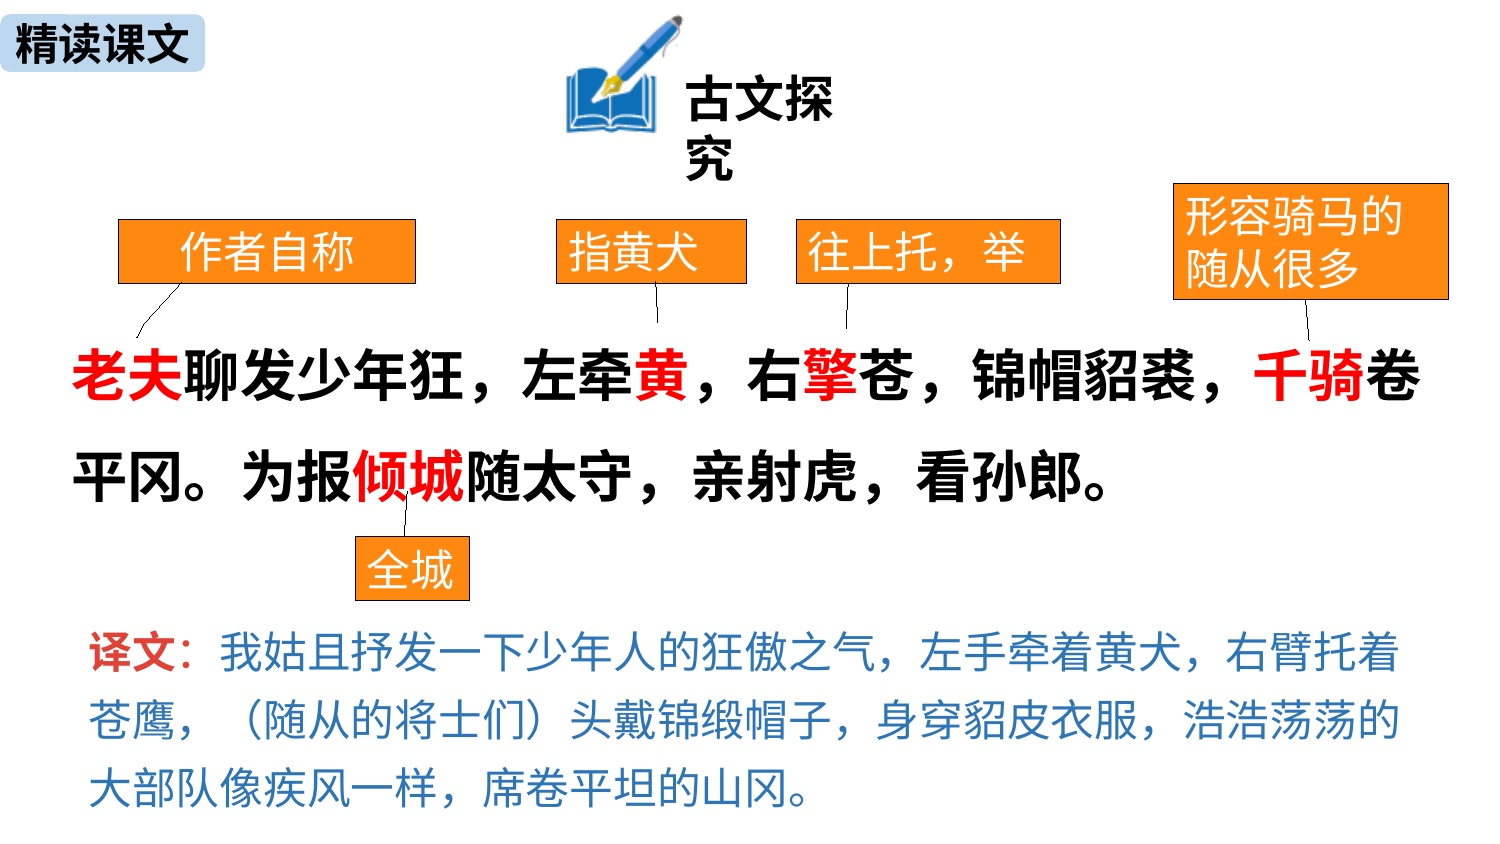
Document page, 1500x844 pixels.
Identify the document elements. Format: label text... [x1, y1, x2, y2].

text_box 指黄犬 [556, 219, 747, 323]
text_box 古文探究 [689, 57, 900, 137]
picture [556, 12, 689, 141]
text_box 老夫聊发少年狂，左牵黄，右擎苍，锦帽貂裘，千骑卷平冈。为报倾城随太守，亲射虎，看孙郎。 [60, 300, 1440, 515]
text_box 往上托，举 [796, 219, 1061, 329]
text_box 精读课文 [0, 13, 207, 73]
text_box 译文：我姑且抒发一下少年人的狂傲之气，左手牵着黄犬，右臂托着苍鹰，（随从的将士们）头戴锦缎帽子，身穿貂皮衣服，浩浩荡荡的大部队像疾风一样，席卷平坦的山冈。 [77, 603, 1449, 820]
text_box 全城 [355, 491, 470, 601]
text_box 作者自称 [118, 219, 416, 338]
text_box 形容骑马的随从很多 [1173, 183, 1449, 341]
